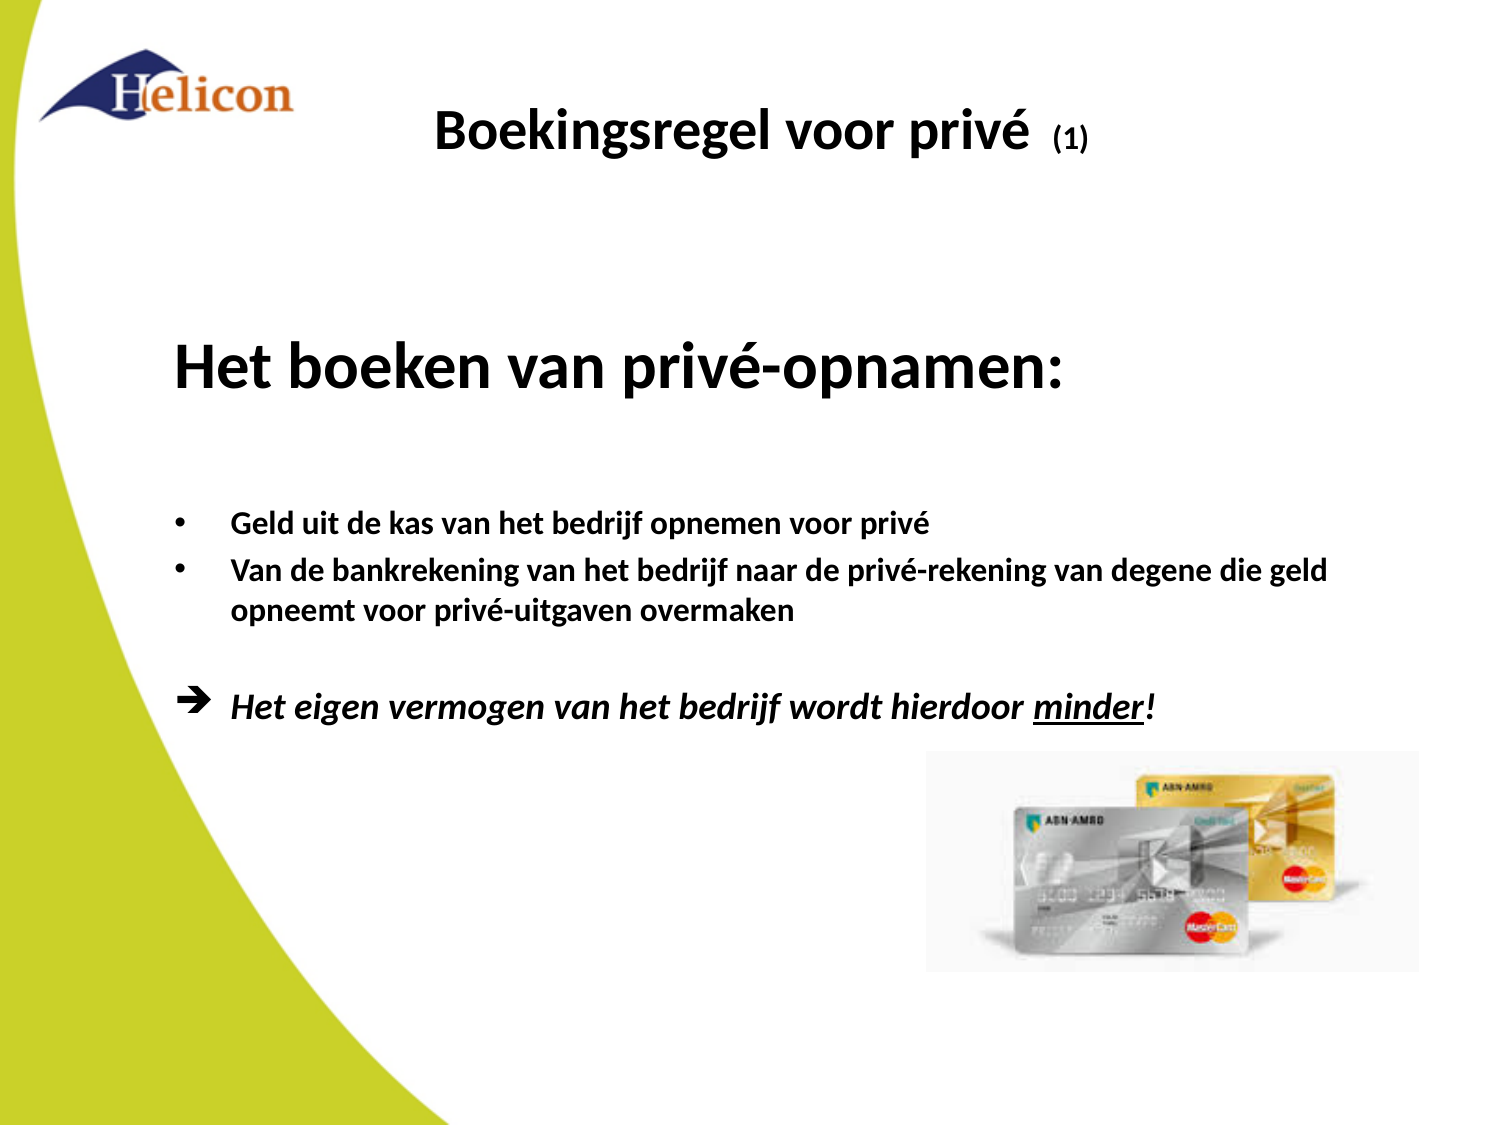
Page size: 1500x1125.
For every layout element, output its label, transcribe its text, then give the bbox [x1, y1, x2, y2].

picture [0, 0, 1500, 1125]
title Boekingsregel voor privé (1) [124, 19, 1400, 207]
list Het boeken van privé-opnamen: Geld uit de kas van het bedrijf opnemen voor privé Van de bankrekening van het bedrijf naar de privé-rekening van degene die geld opneemt voor privé-uitgaven overmaken Het eigen vermogen van het bedrijf wordt hierdoor minder! [159, 314, 1400, 990]
